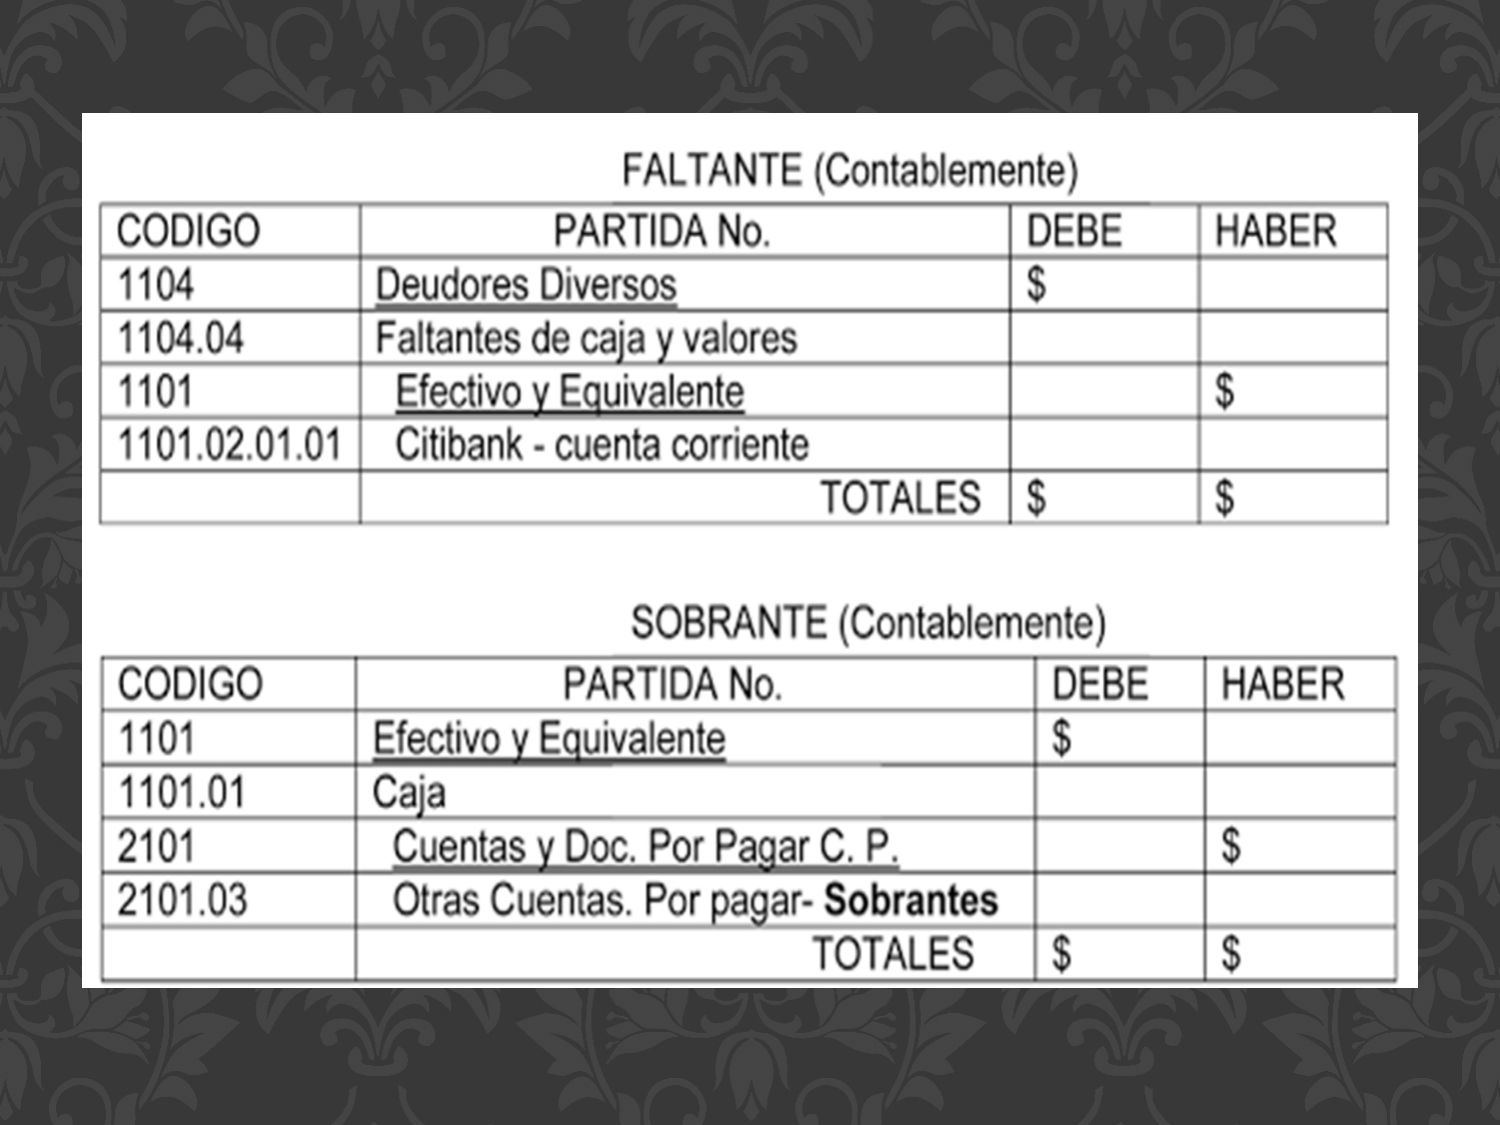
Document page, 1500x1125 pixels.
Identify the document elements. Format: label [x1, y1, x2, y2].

picture [81, 113, 1418, 988]
